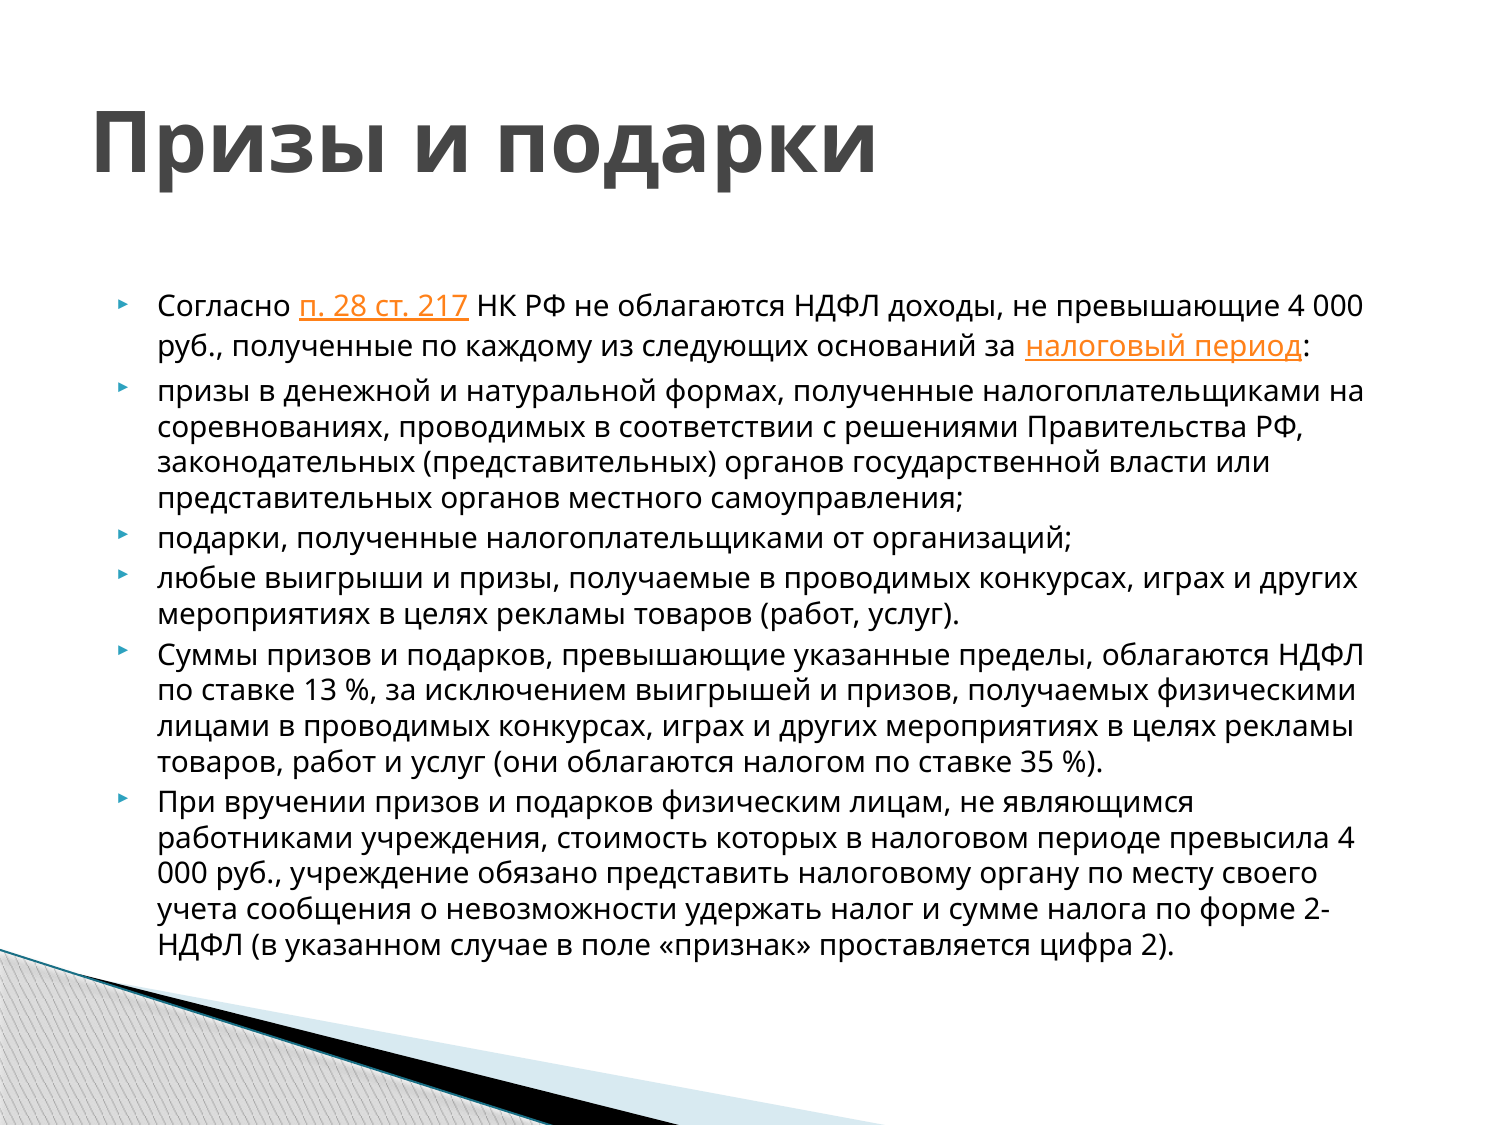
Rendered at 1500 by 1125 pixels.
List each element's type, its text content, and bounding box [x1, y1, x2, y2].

list Согласно п. 28 ст. 217 НК РФ не облагаются НДФЛ доходы, не превышающие 4 000 руб., полученные по каждому из следующих оснований за налоговый период: призы в денежной и натуральной формах, полученные налогоплательщиками на соревнованиях, проводимых в соответствии с решениями Правительства РФ, законодательных (представительных) органов государственной власти или представительных органов местного самоуправления; подарки, полученные налогоплательщиками от организаций; любые выигрыши и призы, получаемые в проводимых конкурсах, играх и других мероприятиях в целях рекламы товаров (работ, услуг). Суммы призов и подарков, превышающие указанные пределы, облагаются НДФЛ по ставке 13 %, за исключением выигрышей и призов, получаемых физическими лицами в проводимых конкурсах, играх и других мероприятиях в целях рекламы товаров, работ и услуг (они облагаются налогом по ставке 35 %). При вручении призов и подарков физическим лицам, не являющимся работниками учреждения, стоимость которых в налоговом периоде превысила 4 000 руб., учреждение обязано представить налоговому органу по месту своего учета сообщения о невозможности удержать налог и сумме налога по форме 2-НДФЛ (в указанном случае в поле «признак» проставляется цифра 2). [84, 238, 1397, 1014]
title Призы и подарки [75, 45, 1425, 233]
